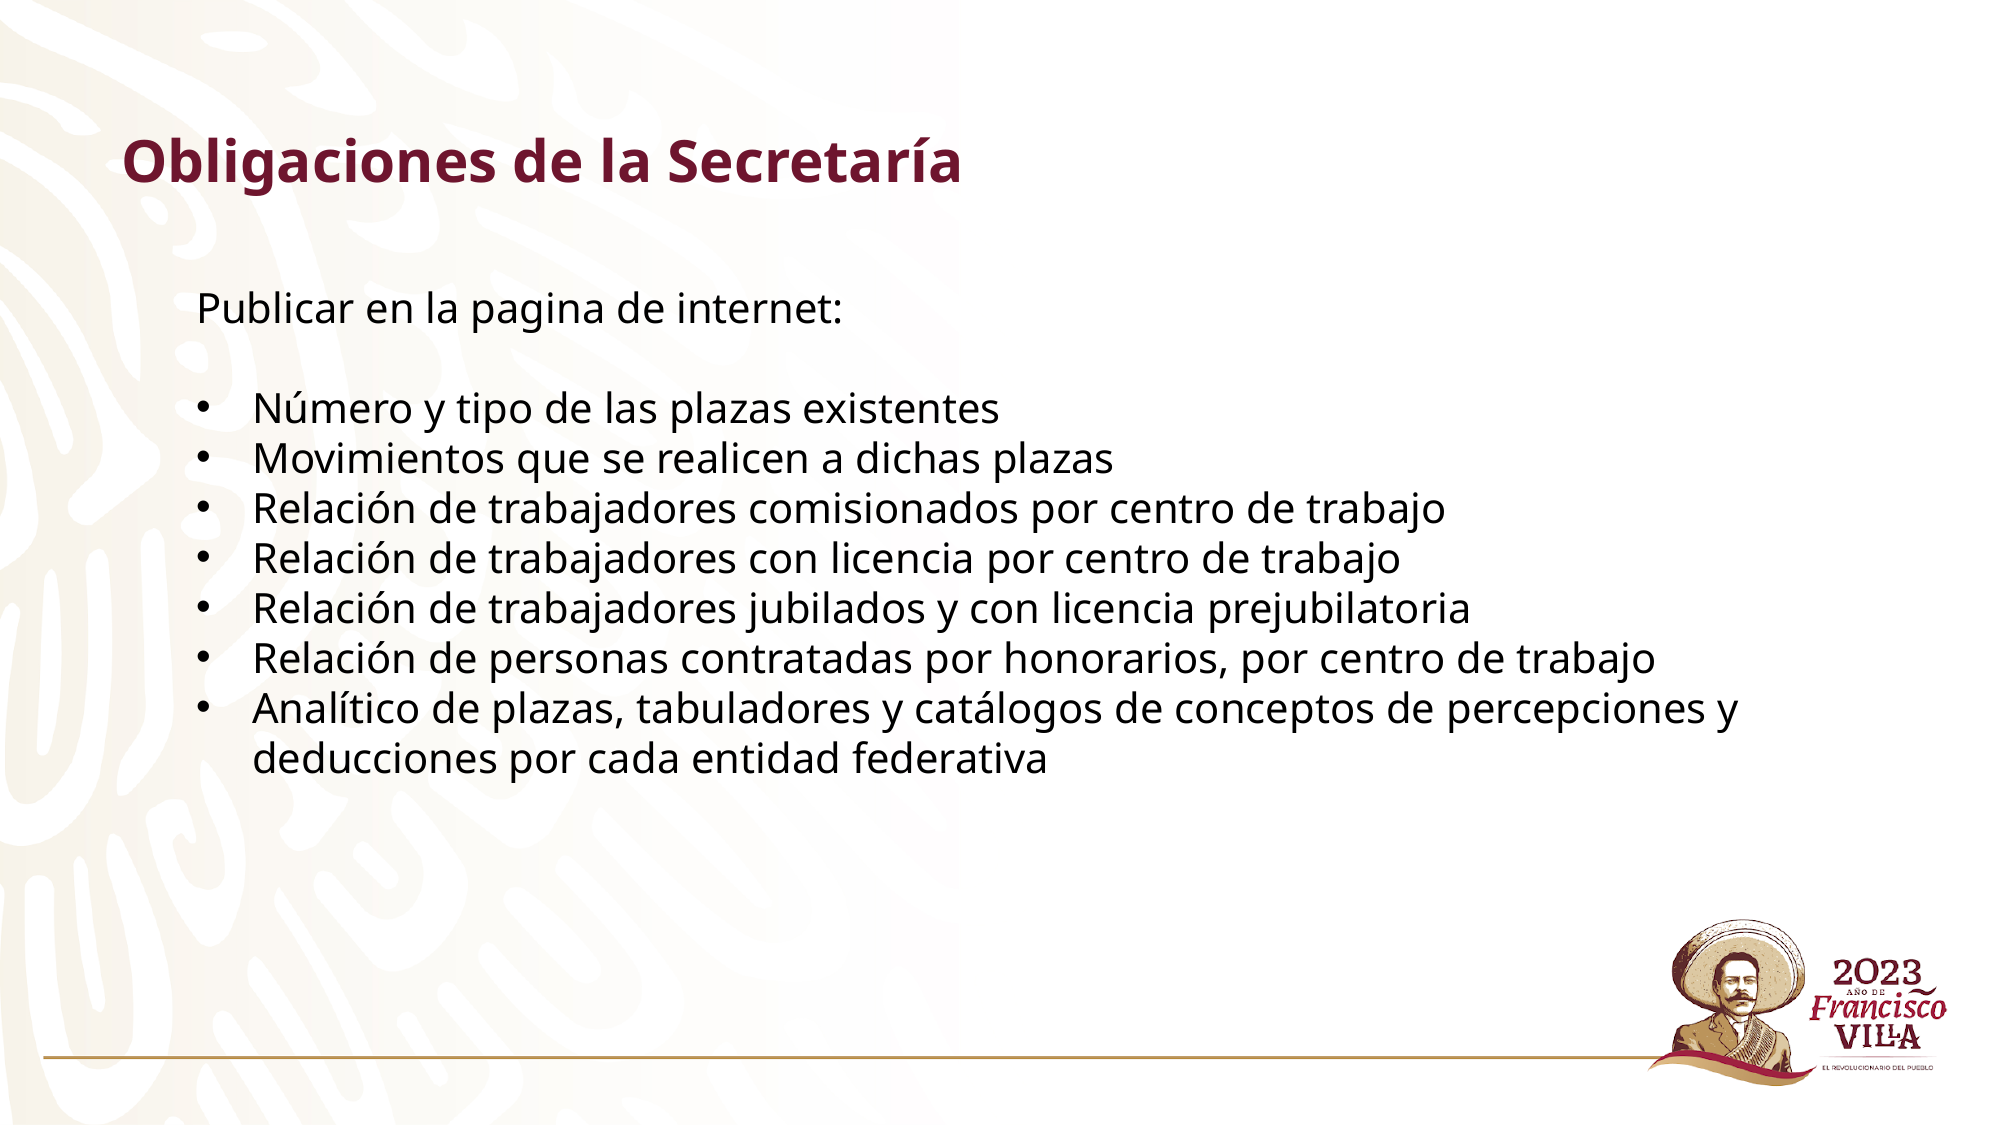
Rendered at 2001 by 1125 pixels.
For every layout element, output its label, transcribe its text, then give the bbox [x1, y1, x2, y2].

text_box Publicar en la pagina de internet: Número y tipo de las plazas existentes Movimientos que se realicen a dichas plazas Relación de trabajadores comisionados por centro de trabajo Relación de trabajadores con licencia por centro de trabajo Relación de trabajadores jubilados y con licencia prejubilatoria Relación de personas contratadas por honorarios, por centro de trabajo Analítico de plazas, tabuladores y catálogos de conceptos de percepciones y deducciones por cada entidad federativa [181, 273, 1754, 789]
picture [0, 0, 2001, 1125]
title Obligaciones de la Secretaría [106, 103, 1780, 203]
